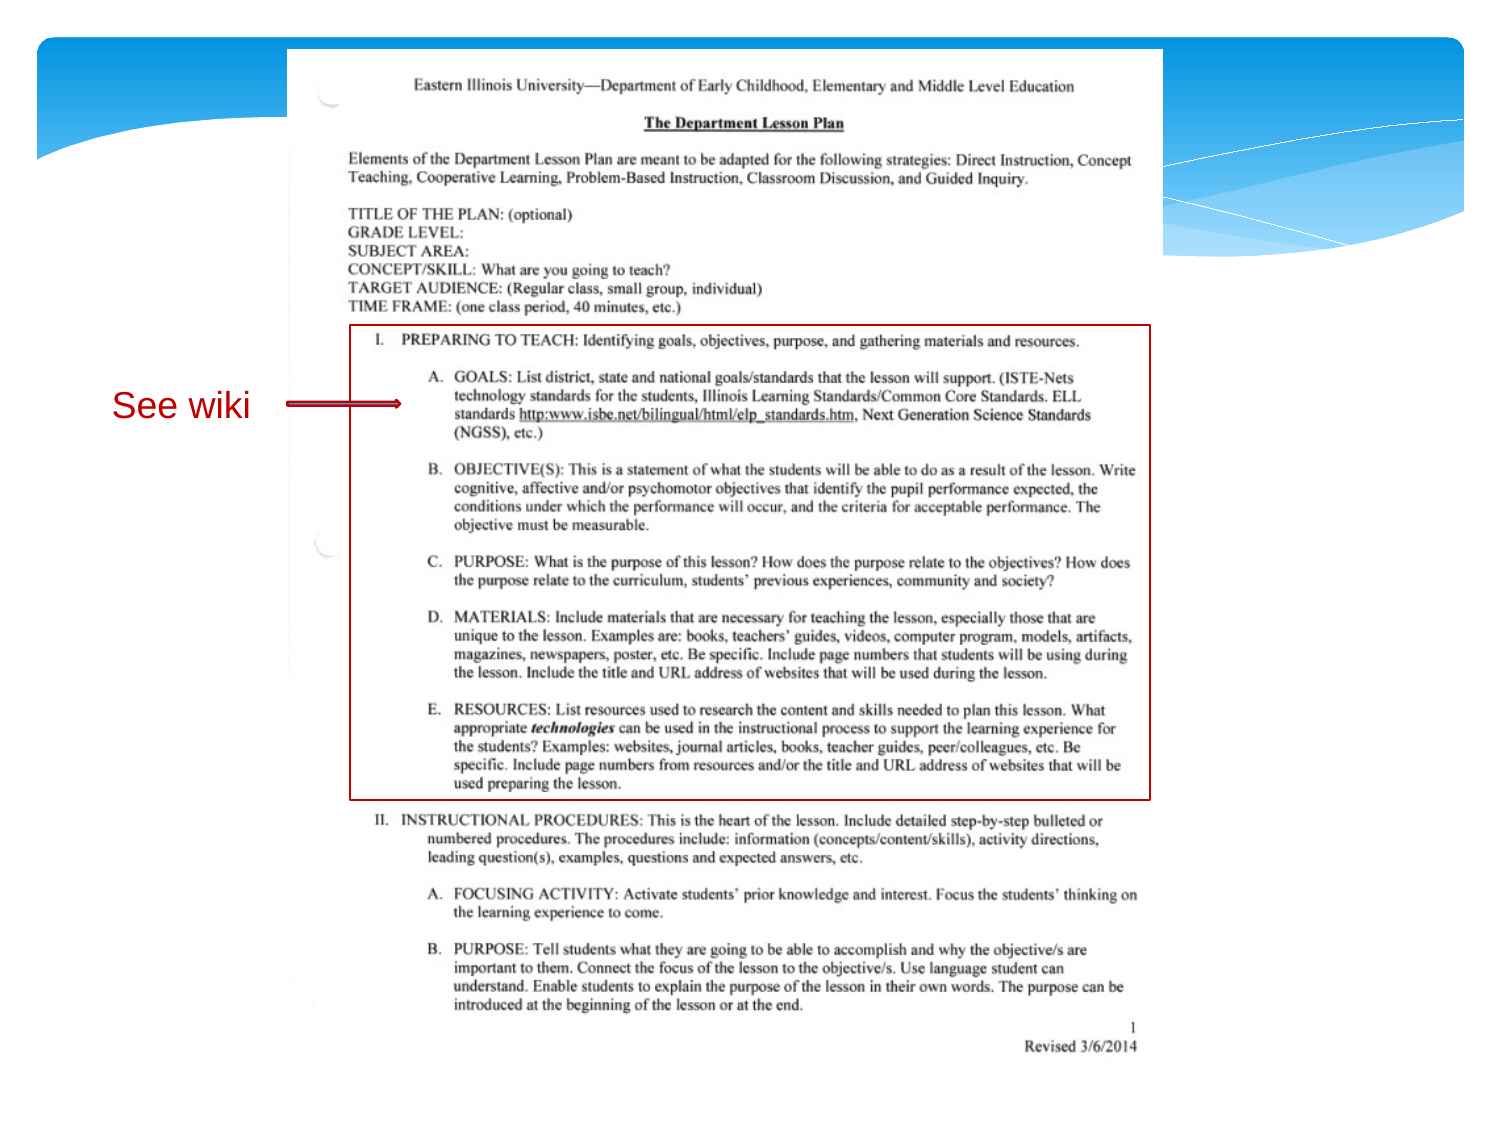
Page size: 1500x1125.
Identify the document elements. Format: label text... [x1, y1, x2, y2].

picture [287, 50, 1163, 1110]
text_box See wiki [96, 373, 266, 434]
